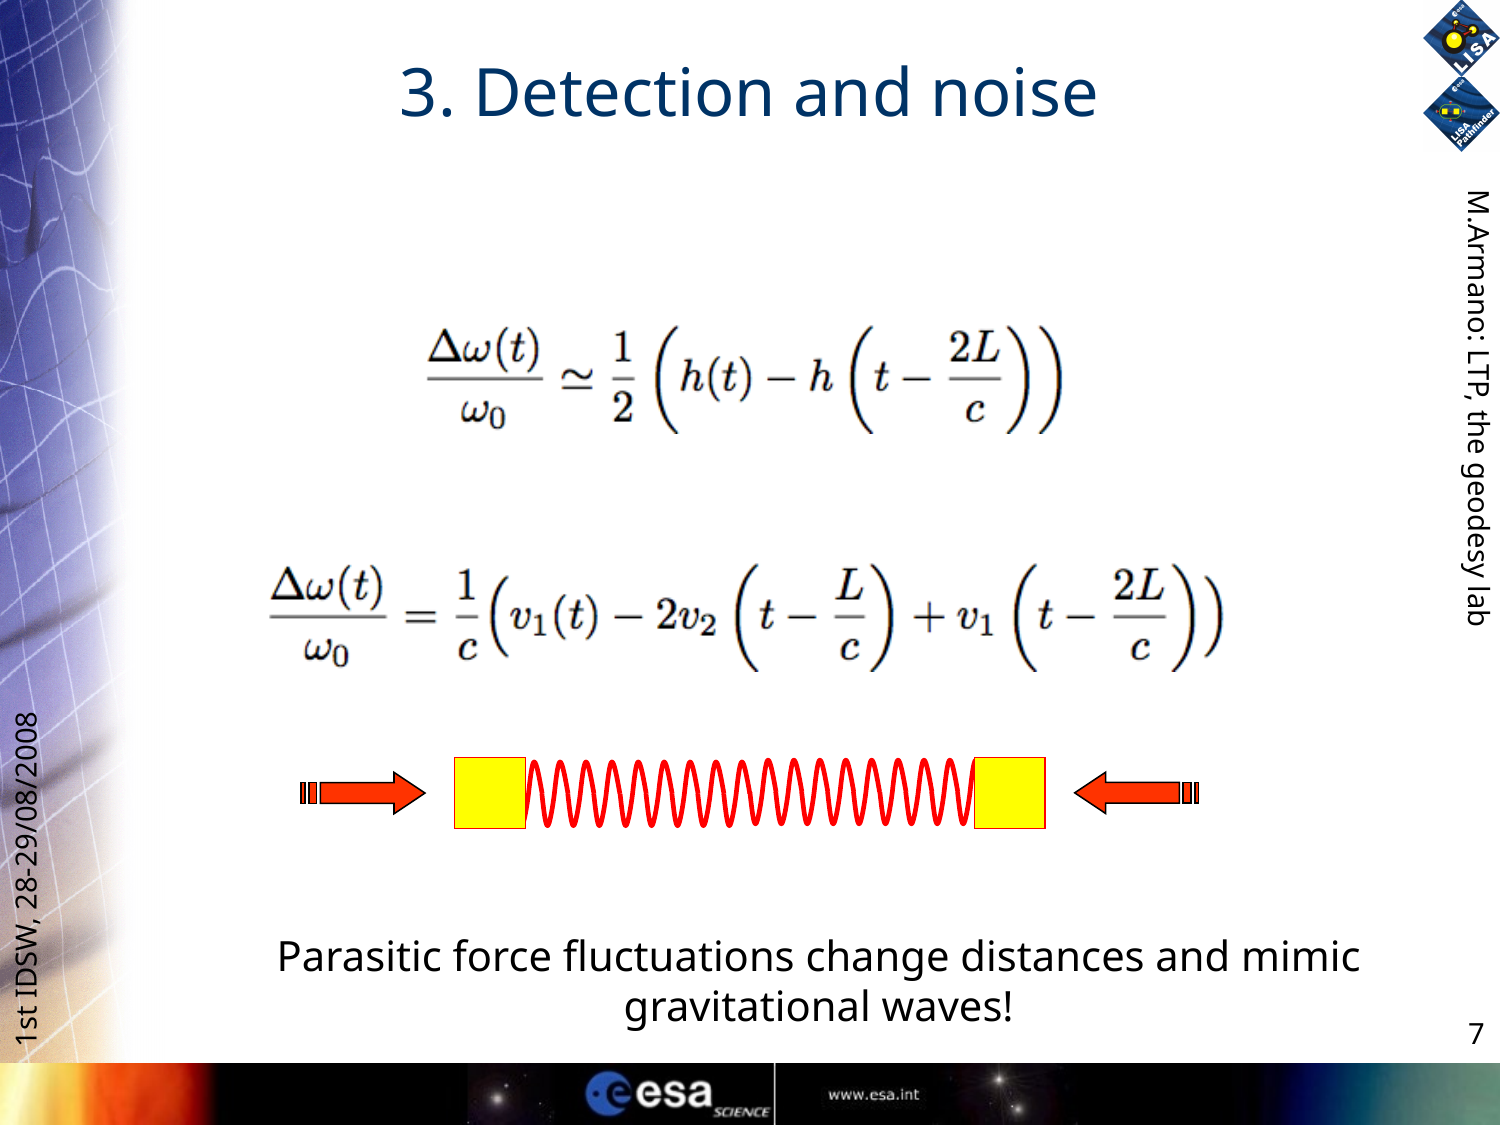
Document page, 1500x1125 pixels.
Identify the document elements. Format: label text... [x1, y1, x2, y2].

slide_number 7 [1260, 1012, 1500, 1063]
text_box [1074, 772, 1180, 814]
text_box [320, 772, 426, 814]
picture [268, 562, 1232, 672]
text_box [489, 759, 1010, 826]
text_box [1194, 782, 1199, 804]
text_box [301, 782, 305, 804]
picture [0, 0, 1362, 1125]
picture [426, 324, 1074, 434]
text_box Parasitic force fluctuations change distances and mimic gravitational waves! [237, 922, 1400, 1038]
footer M.Armano: LTP, the geodesy lab [1449, 174, 1500, 1001]
text_box [974, 757, 1046, 829]
picture [1423, 0, 1500, 152]
title 3. Detection and noise [137, 37, 1363, 138]
text_box [454, 757, 526, 829]
picture [1365, 1063, 1500, 1125]
text_box [308, 782, 317, 804]
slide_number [0, 549, 51, 1063]
text_box [1183, 782, 1191, 804]
